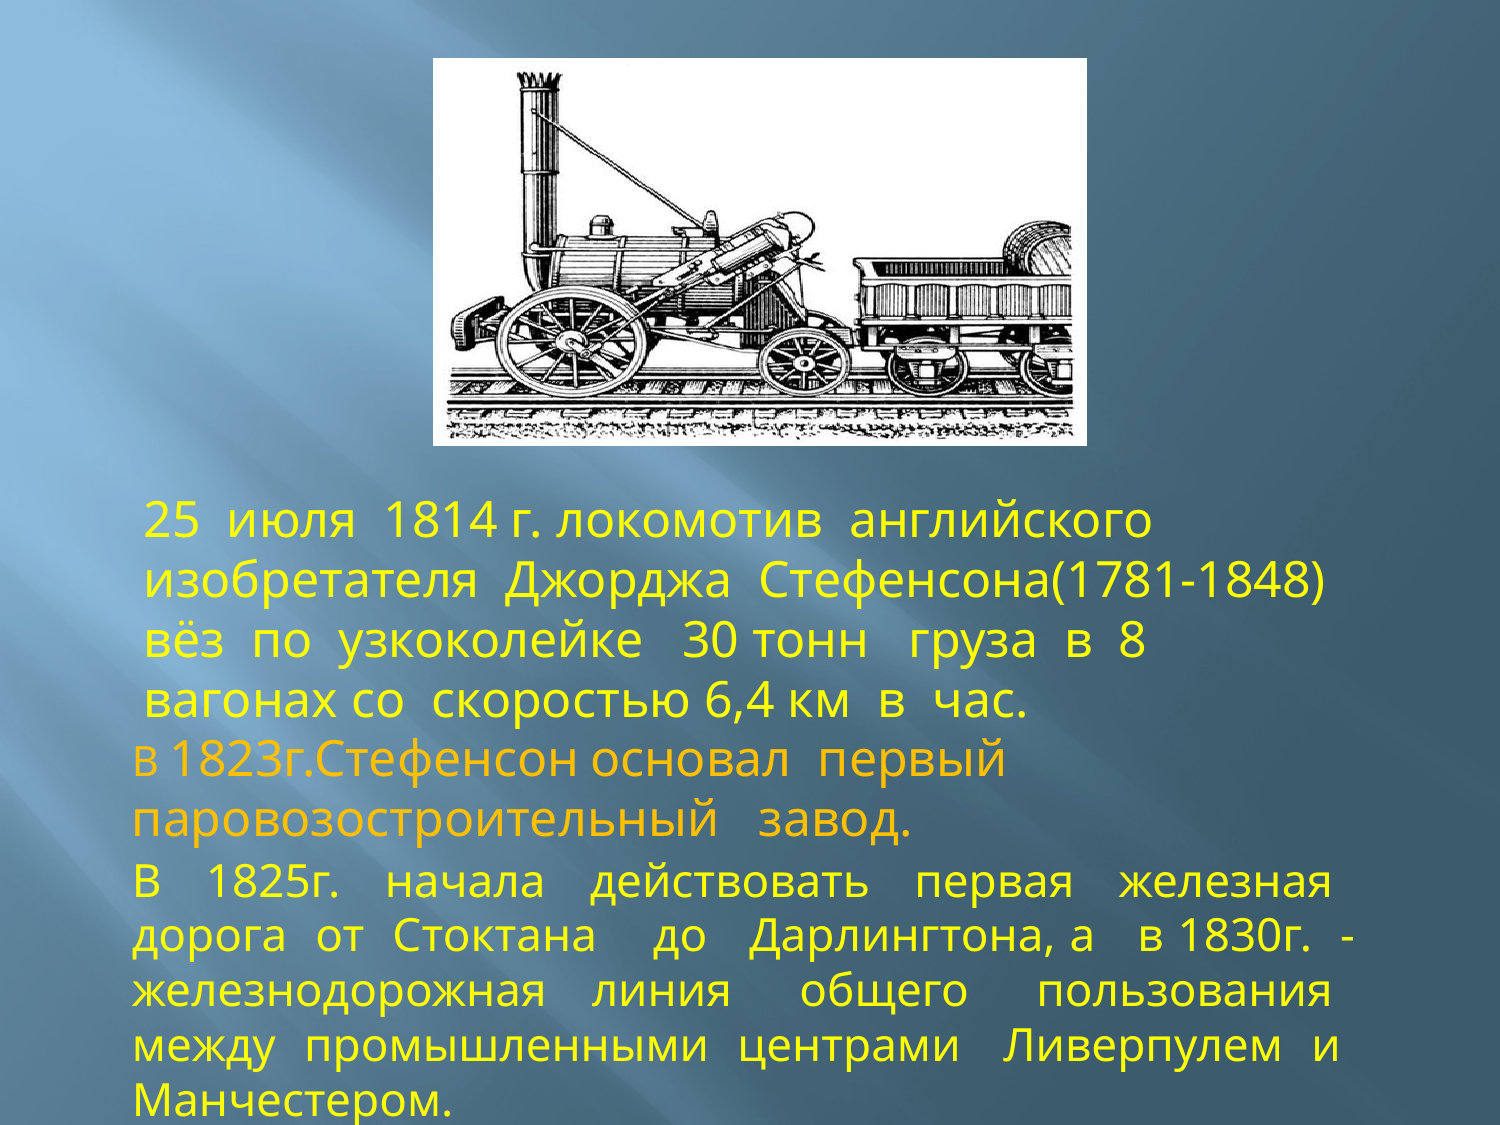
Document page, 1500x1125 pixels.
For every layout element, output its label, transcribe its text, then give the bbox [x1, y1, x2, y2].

text_box В 1823г.Стефенсон основал первый паровозостроительный завод. [117, 719, 1407, 855]
picture [433, 58, 1087, 446]
subtitle 25 июля 1814 г. локомотив английского изобретателя Джорджа Стефенсона(1781-1848) вёз по узкоколейке 30 тонн груза в 8 вагонах со скоростью 6,4 км в час. [128, 480, 1360, 645]
text_box В 1825г. начала действовать первая железная дорога от Стоктана до Дарлингтона, а в 1830г. - железнодорожная линия общего пользования между промышленными центрами Ливерпулем и Манчестером. [117, 843, 1372, 1125]
